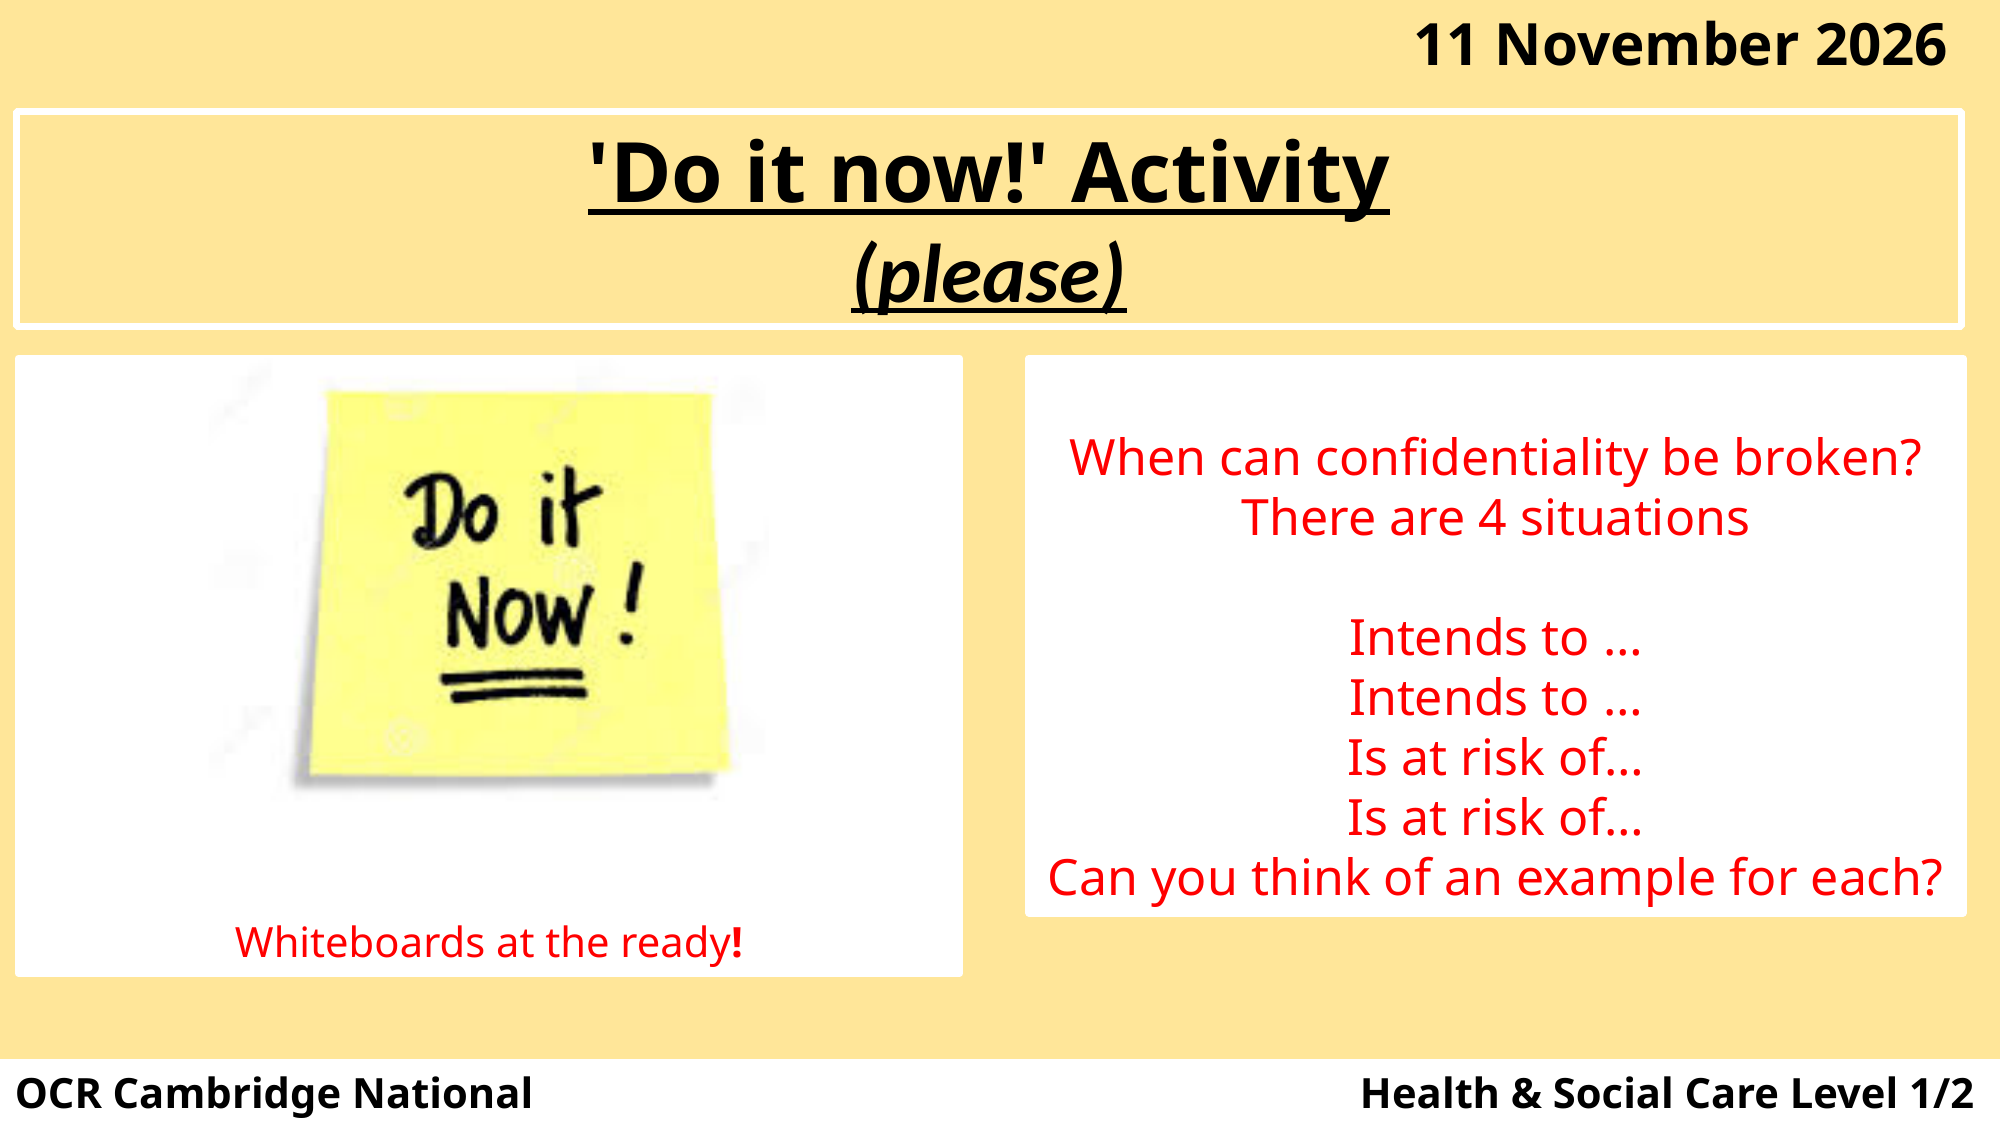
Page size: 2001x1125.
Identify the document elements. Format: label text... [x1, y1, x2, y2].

text_box OCR Cambridge National [0, 1059, 873, 1125]
picture [208, 358, 769, 824]
text_box 'Do it now!' Activity (please) [16, 111, 1962, 327]
text_box 25 September 2020 [1205, 0, 1964, 94]
text_box When can confidentiality be broken? There are 4 situations Intends to … Intends to … Is at risk of… Is at risk of… Can you think of an example for each? [1028, 358, 1964, 913]
text_box Health & Social Care Level 1/2 [873, 1059, 2000, 1125]
text_box Whiteboards at the ready! [18, 358, 960, 974]
